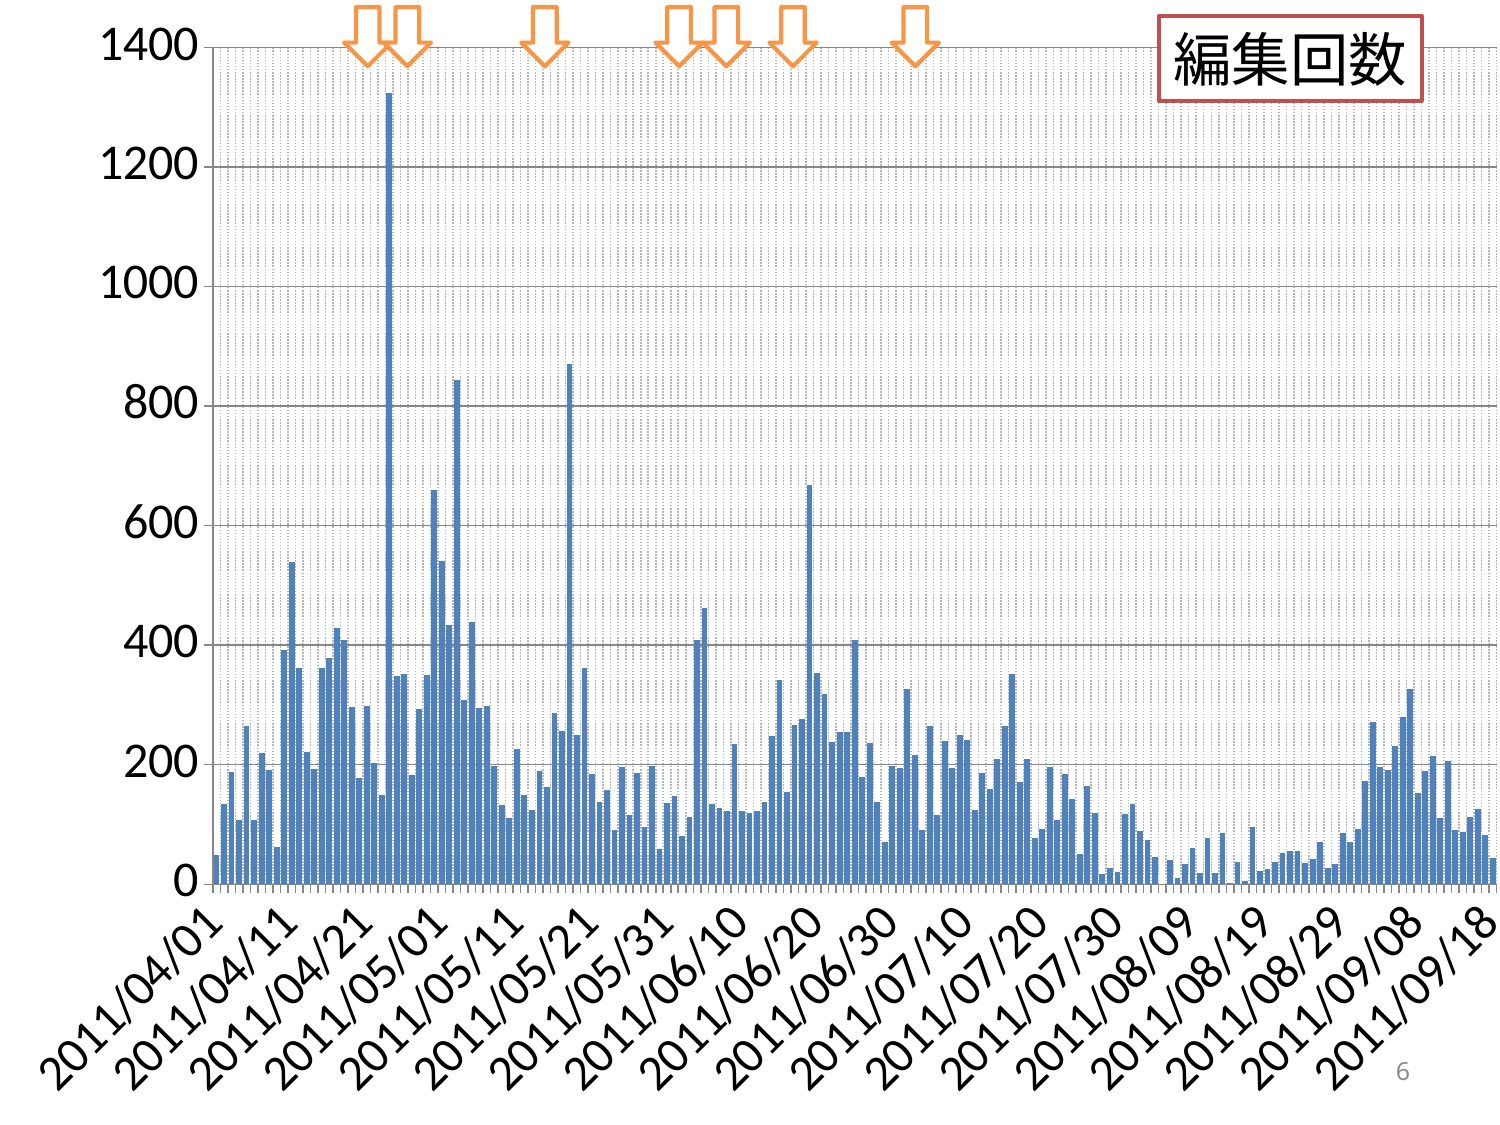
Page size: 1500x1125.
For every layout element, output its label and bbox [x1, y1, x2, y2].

chart [0, 0, 1500, 1125]
